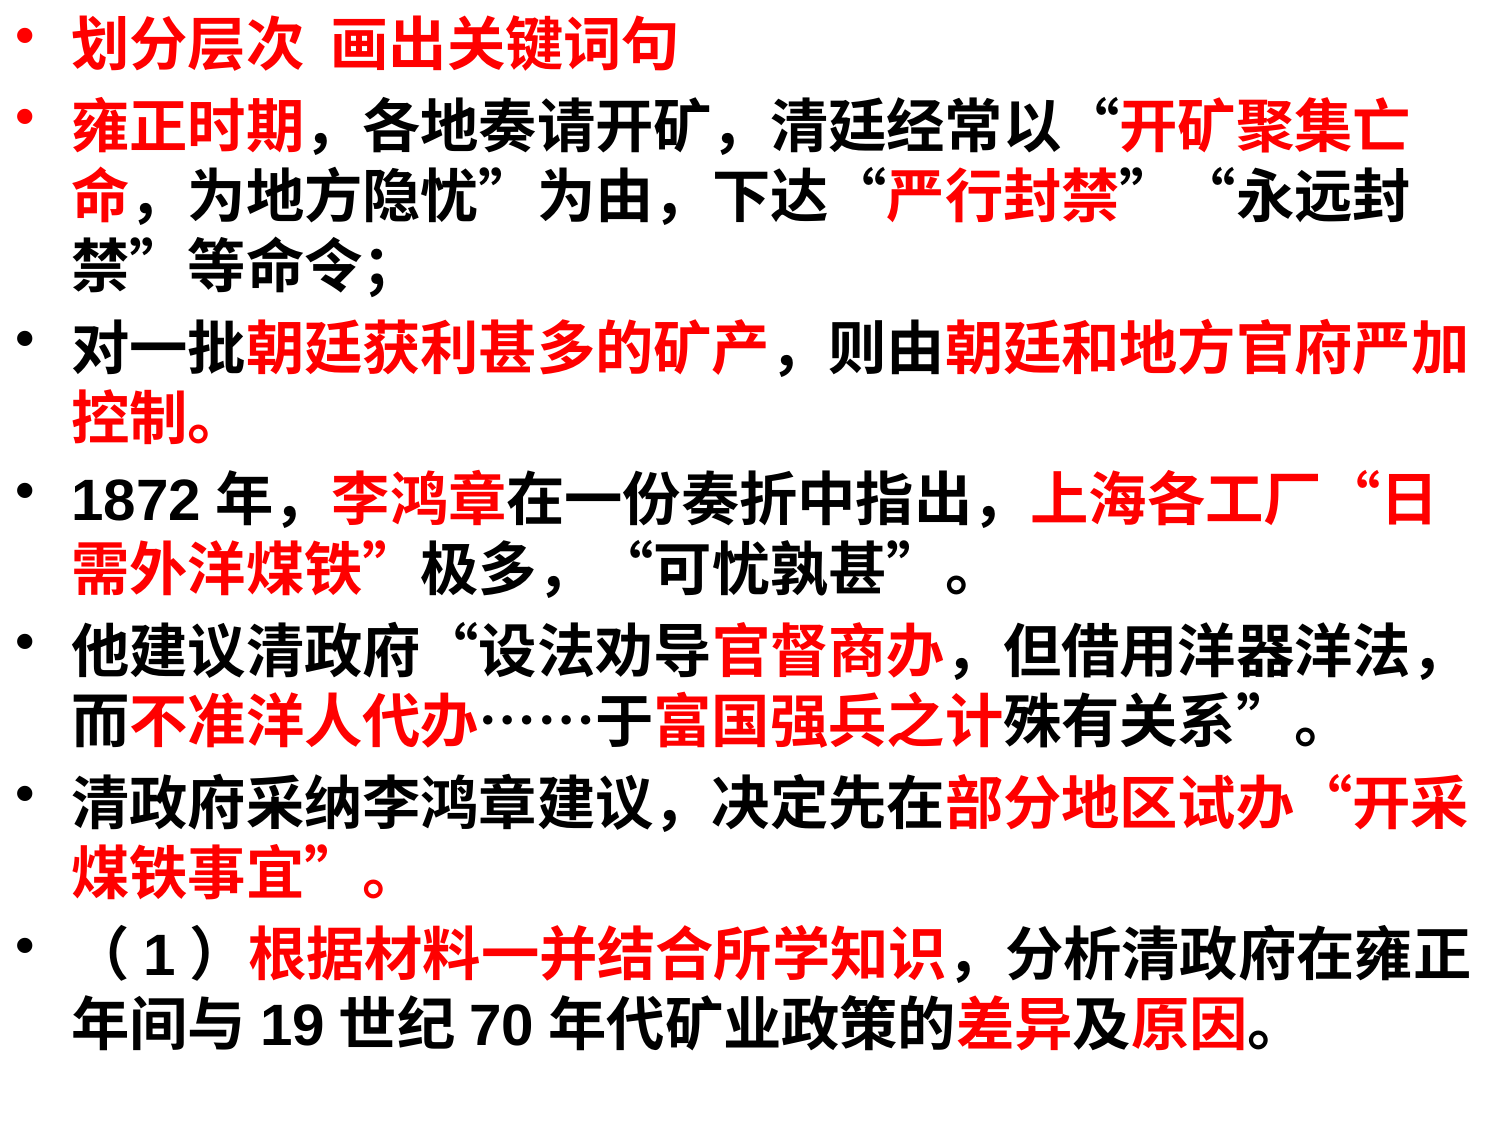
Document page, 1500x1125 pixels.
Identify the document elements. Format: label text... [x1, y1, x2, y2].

list 划分层次 画出关键词句 雍正时期，各地奏请开矿，清廷经常以“开矿聚集亡命，为地方隐忧”为由，下达“严行封禁”“永远封禁”等命令； 对一批朝廷获利甚多的矿产，则由朝廷和地方官府严加控制。 1872年，李鸿章在一份奏折中指出，上海各工厂“日需外洋煤铁”极多，“可忧孰甚”。 他建议清政府“设法劝导官督商办，但借用洋器洋法，而不准洋人代办……于富国强兵之计殊有关系”。 清政府采纳李鸿章建议，决定先在部分地区试办“开采煤铁事宜”。 （1）根据材料一并结合所学知识，分析清政府在雍正年间与19世纪70年代矿业政策的差异及原因。 [0, 0, 1500, 1125]
